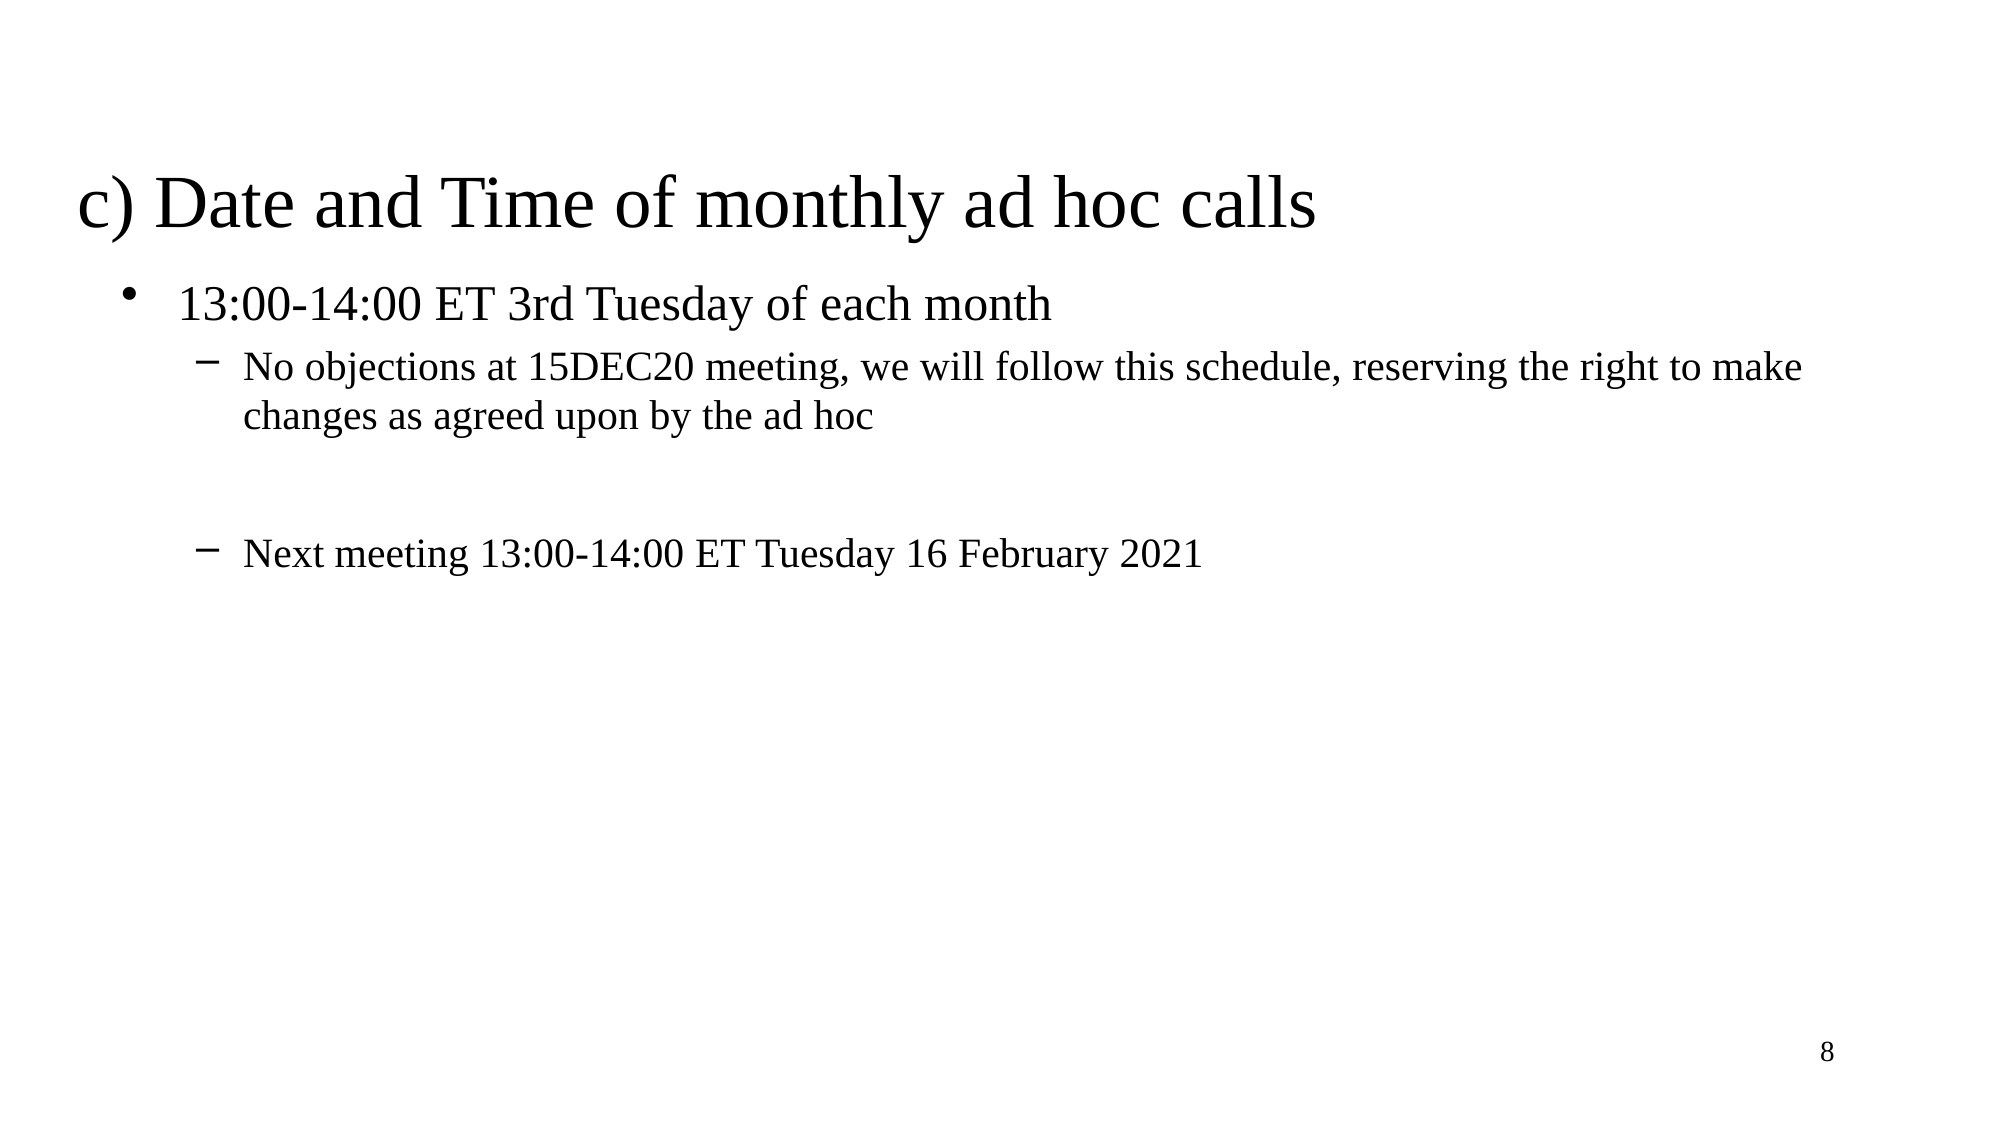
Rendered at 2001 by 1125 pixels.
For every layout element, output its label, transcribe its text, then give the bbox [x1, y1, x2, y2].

list 13:00-14:00 ET 3rd Tuesday of each month No objections at 15DEC20 meeting, we will follow this schedule, reserving the right to make changes as agreed upon by the ad hoc Next meeting 13:00-14:00 ET Tuesday 16 February 2021 [105, 262, 1894, 1026]
slide_number 8 [1433, 1024, 1851, 1101]
title c) Date and Time of monthly ad hoc calls [62, 99, 1901, 288]
